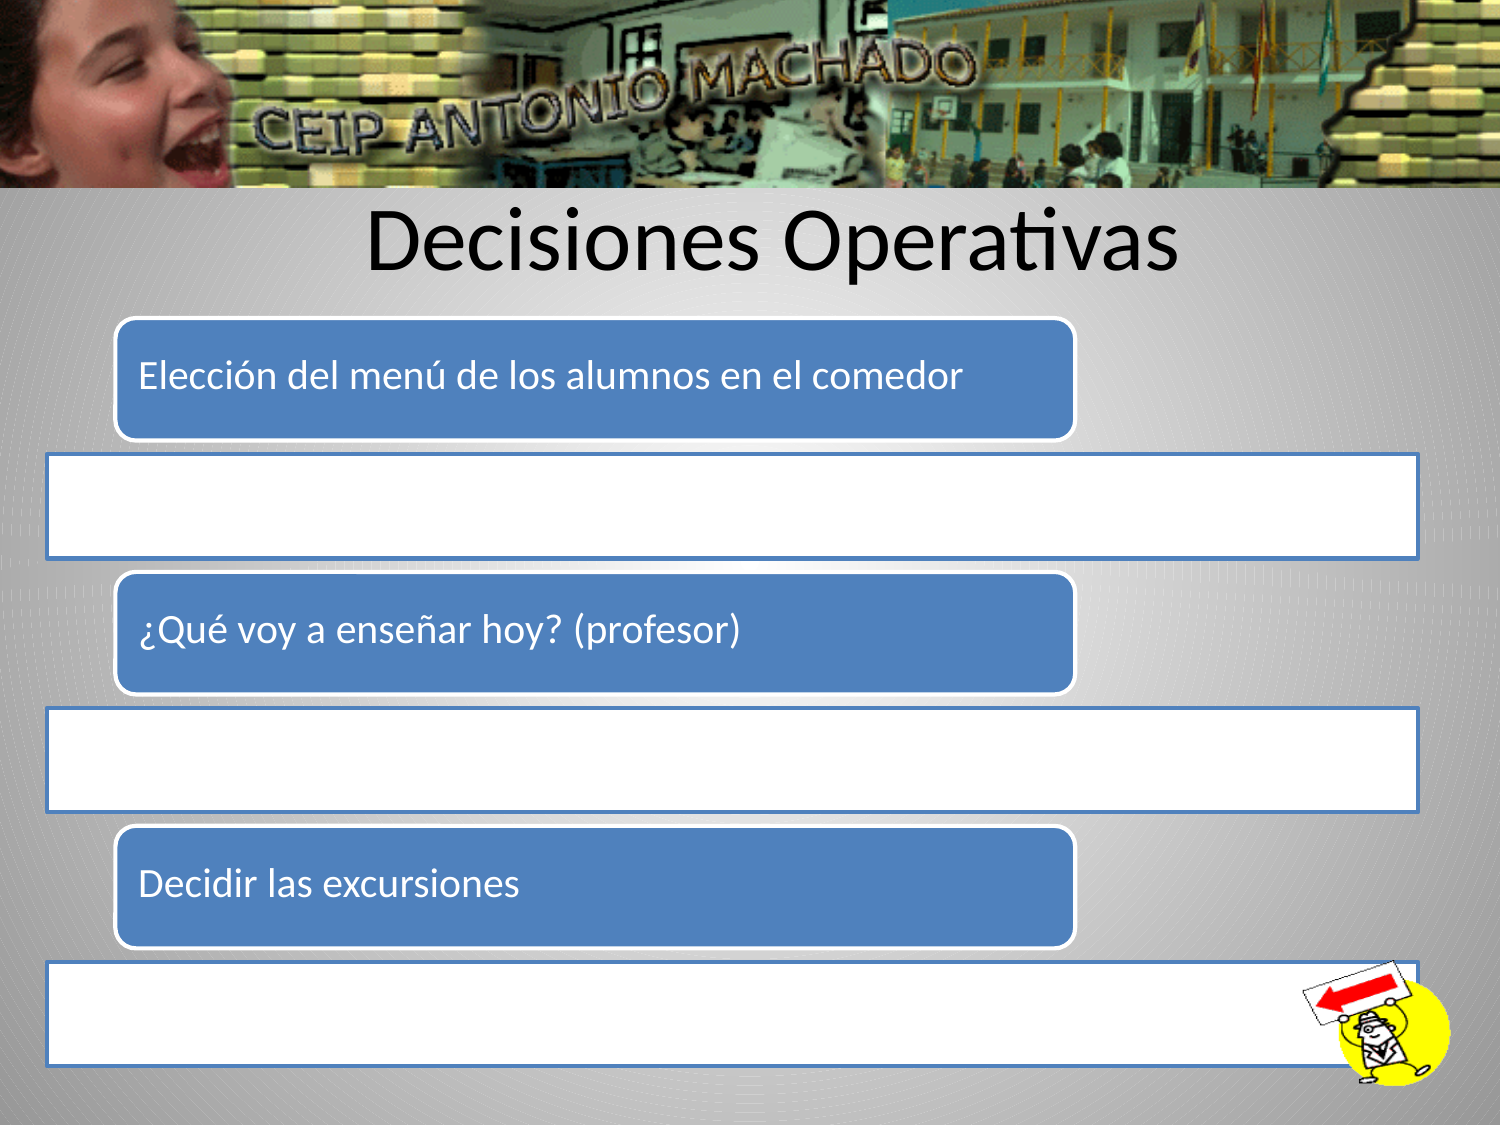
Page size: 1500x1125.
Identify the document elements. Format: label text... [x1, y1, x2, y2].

title Decisiones Operativas [269, 199, 1278, 297]
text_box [46, 304, 1419, 1067]
picture [1300, 960, 1467, 1088]
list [0, 0, 1500, 188]
